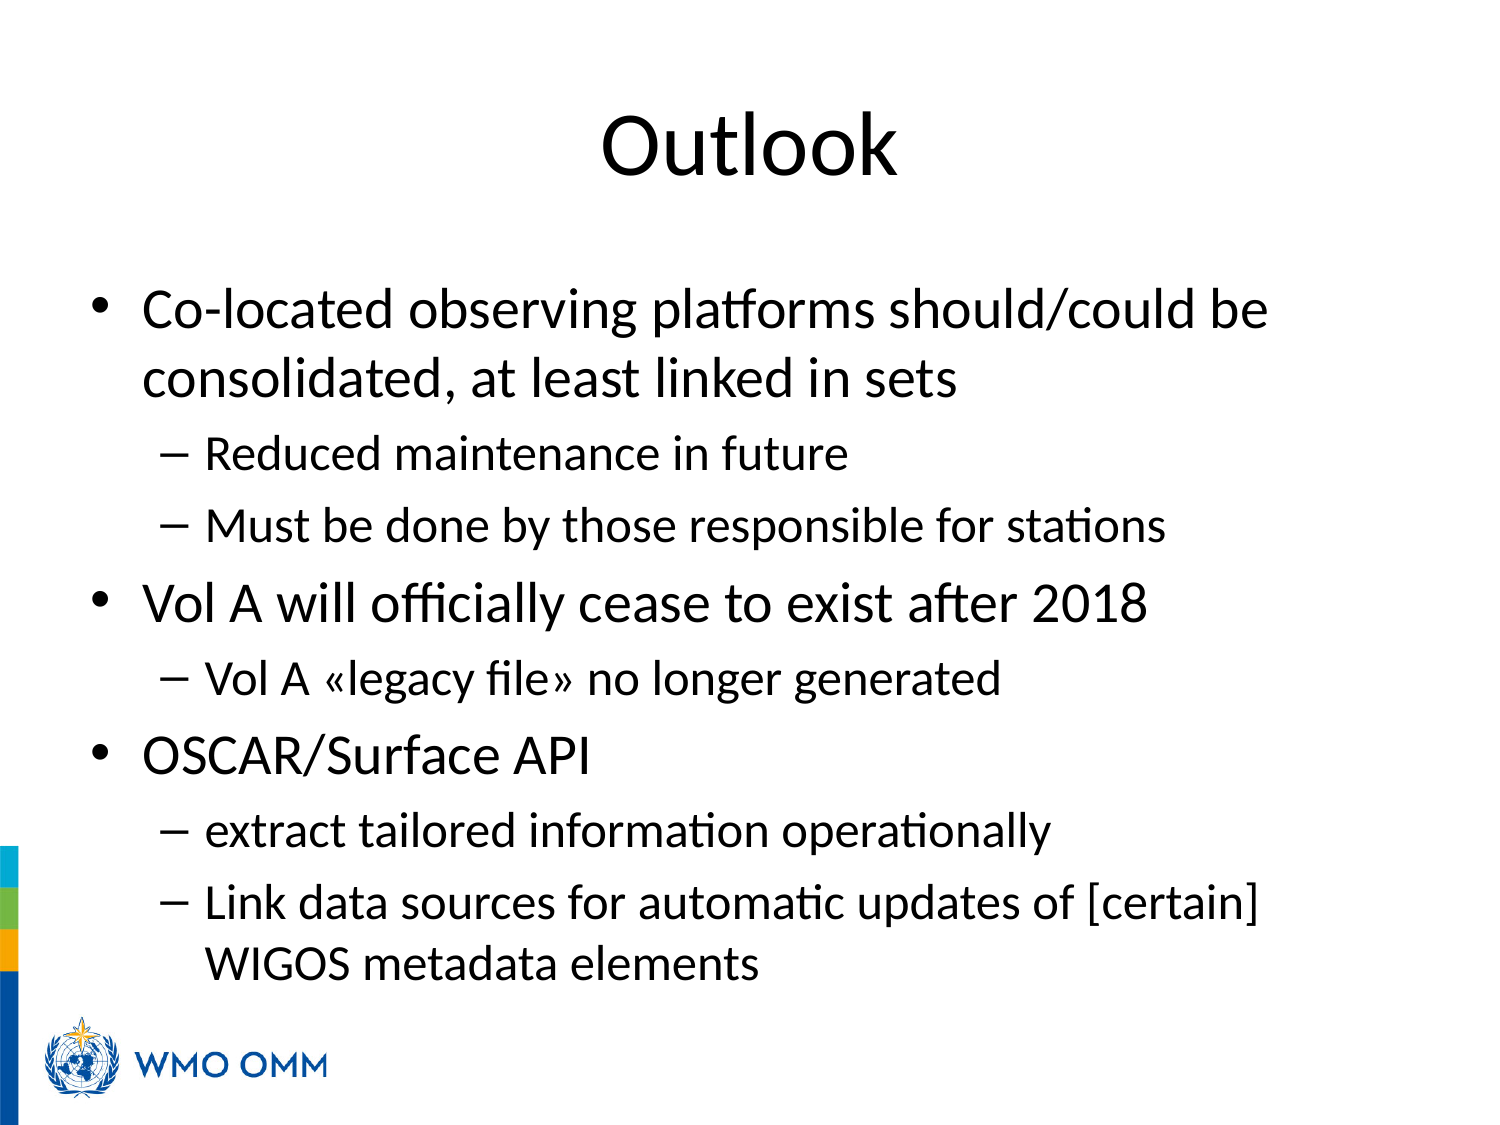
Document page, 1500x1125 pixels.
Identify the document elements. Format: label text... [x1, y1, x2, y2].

list Co-located observing platforms should/could be consolidated, at least linked in sets Reduced maintenance in future Must be done by those responsible for stations Vol A will officially cease to exist after 2018 Vol A «legacy file» no longer generated OSCAR/Surface API extract tailored information operationally Link data sources for automatic updates of [certain] WIGOS metadata elements [75, 262, 1425, 1005]
picture [0, 845, 327, 1125]
title Outlook [75, 45, 1425, 233]
